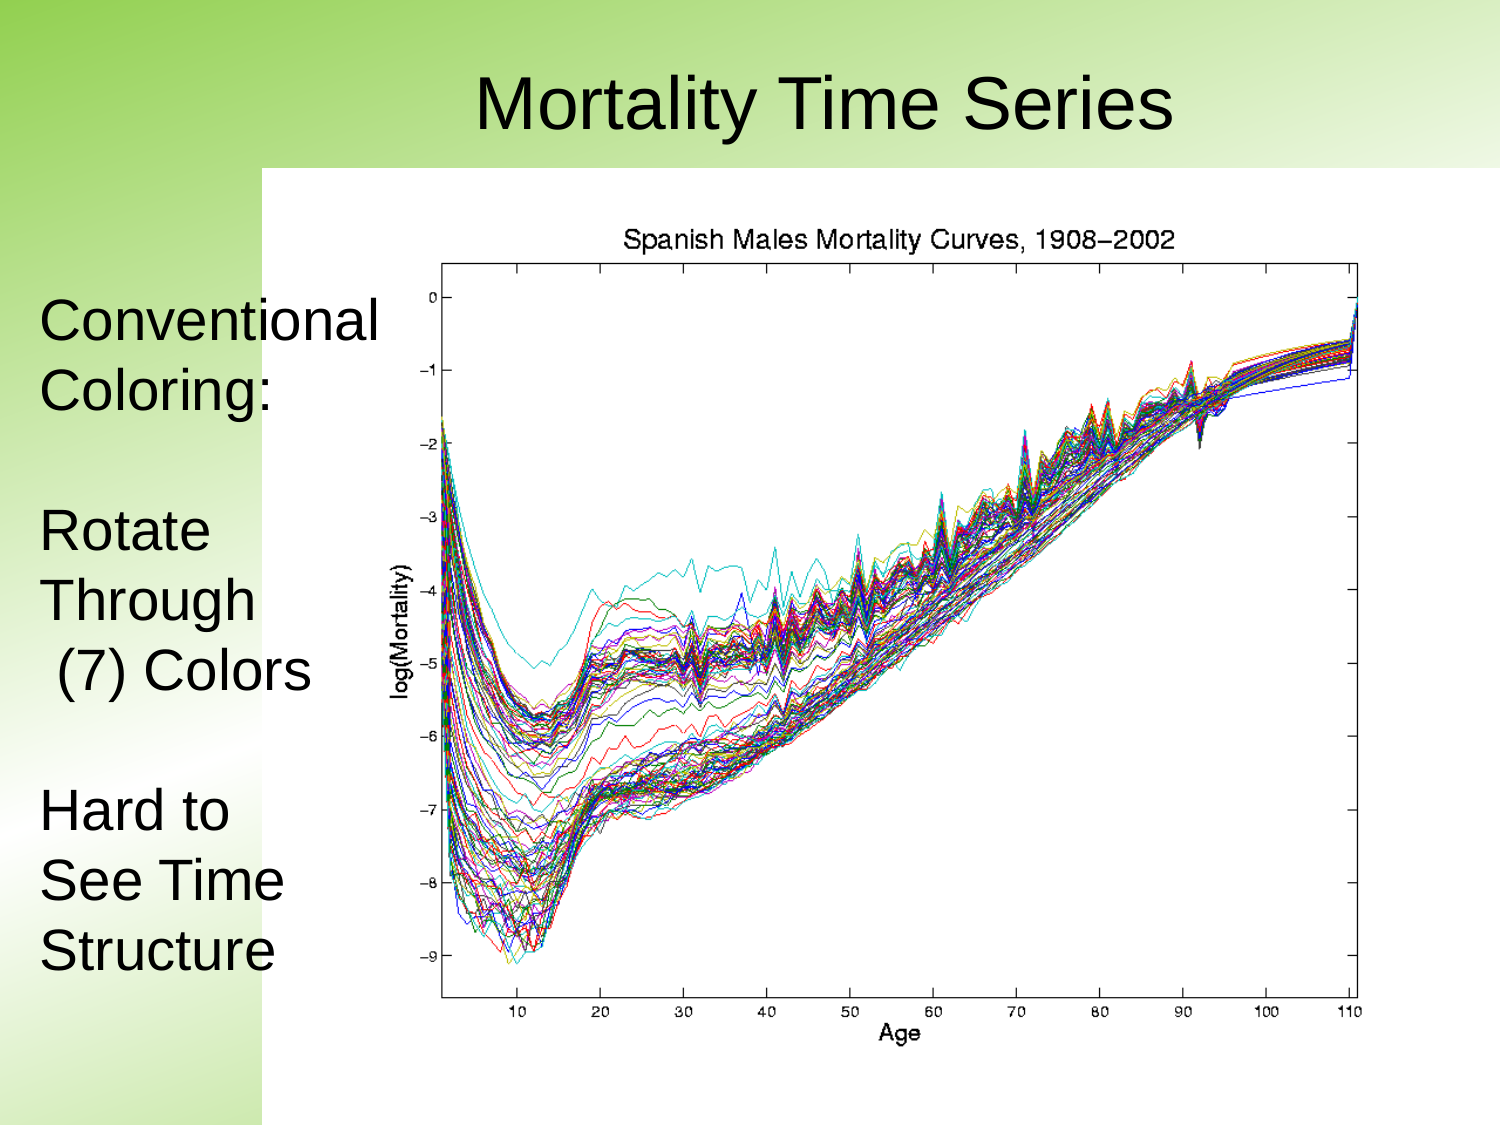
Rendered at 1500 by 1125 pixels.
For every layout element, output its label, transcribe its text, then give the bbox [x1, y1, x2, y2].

title Mortality Time Series [187, 37, 1463, 163]
text_box Conventional Coloring: Rotate Through (7) Colors Hard to See Time Structure [24, 275, 256, 1060]
picture [261, 168, 1500, 1125]
